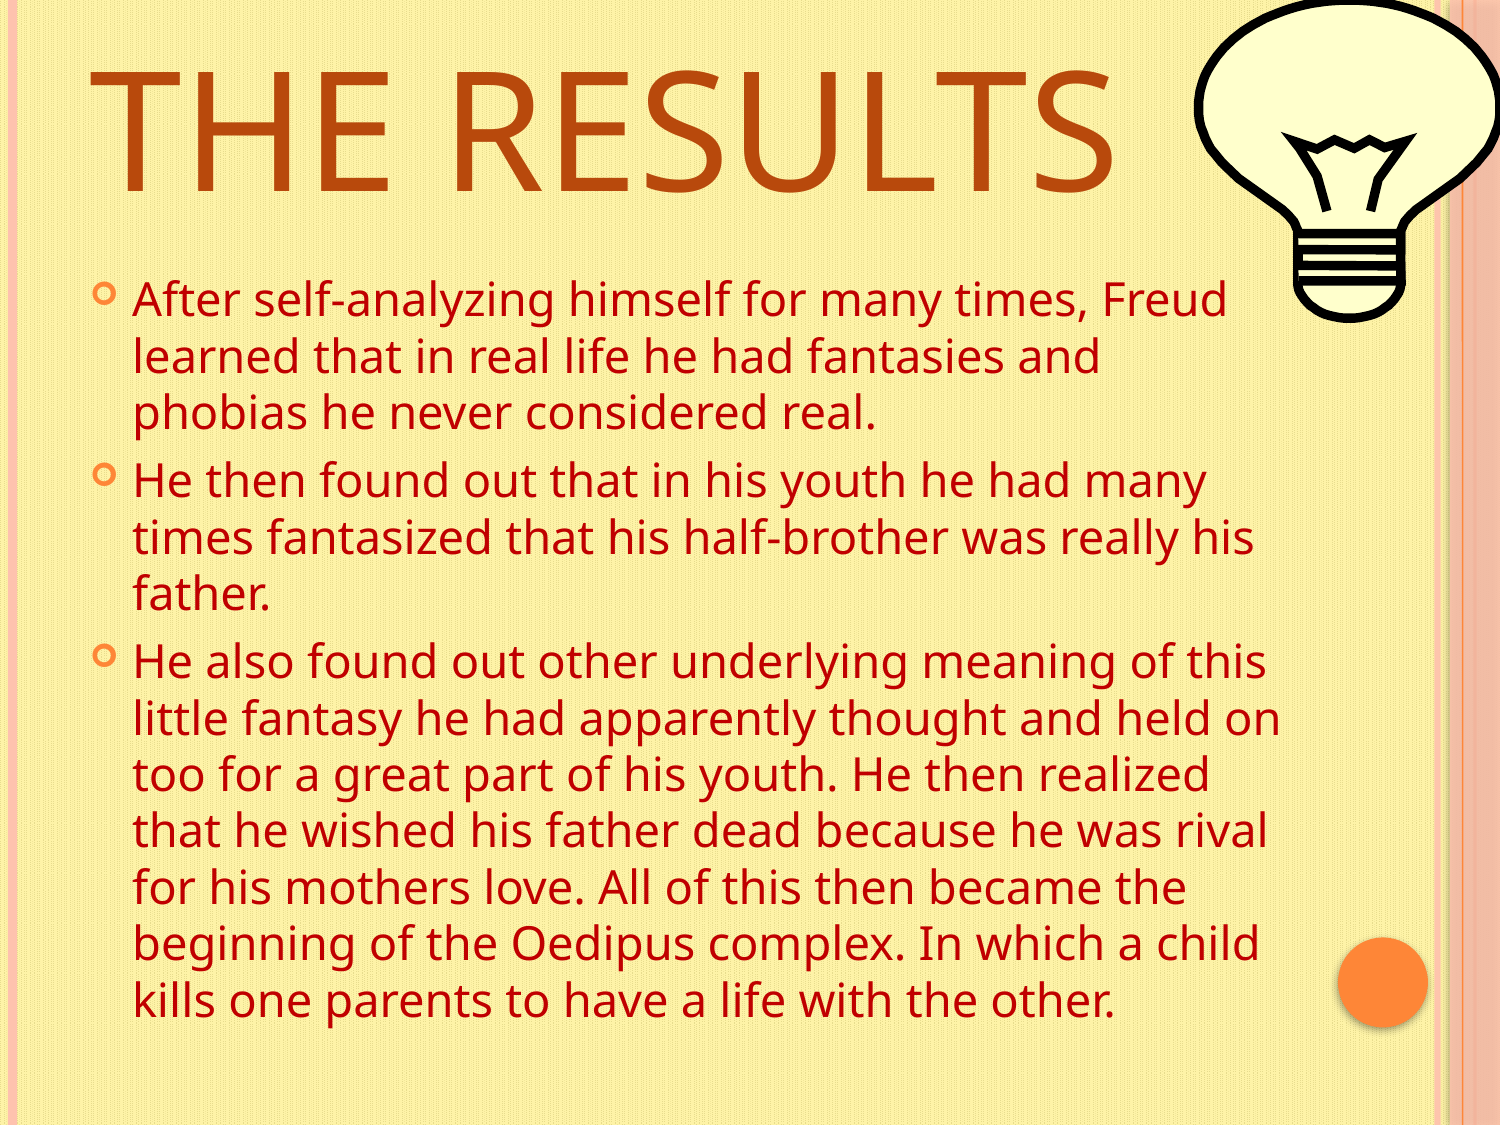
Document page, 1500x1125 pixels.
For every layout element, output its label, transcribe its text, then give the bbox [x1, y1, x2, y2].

text_box [1198, 0, 1500, 319]
title The results [75, 45, 1297, 233]
list After self-analyzing himself for many times, Freud learned that in real life he had fantasies and phobias he never considered real. He then found out that in his youth he had many times fantasized that his half-brother was really his father. He also found out other underlying meaning of this little fantasy he had apparently thought and held on too for a great part of his youth. He then realized that he wished his father dead because he was rival for his mothers love. All of this then became the beginning of the Oedipus complex. In which a child kills one parents to have a life with the other. [75, 262, 1300, 1062]
